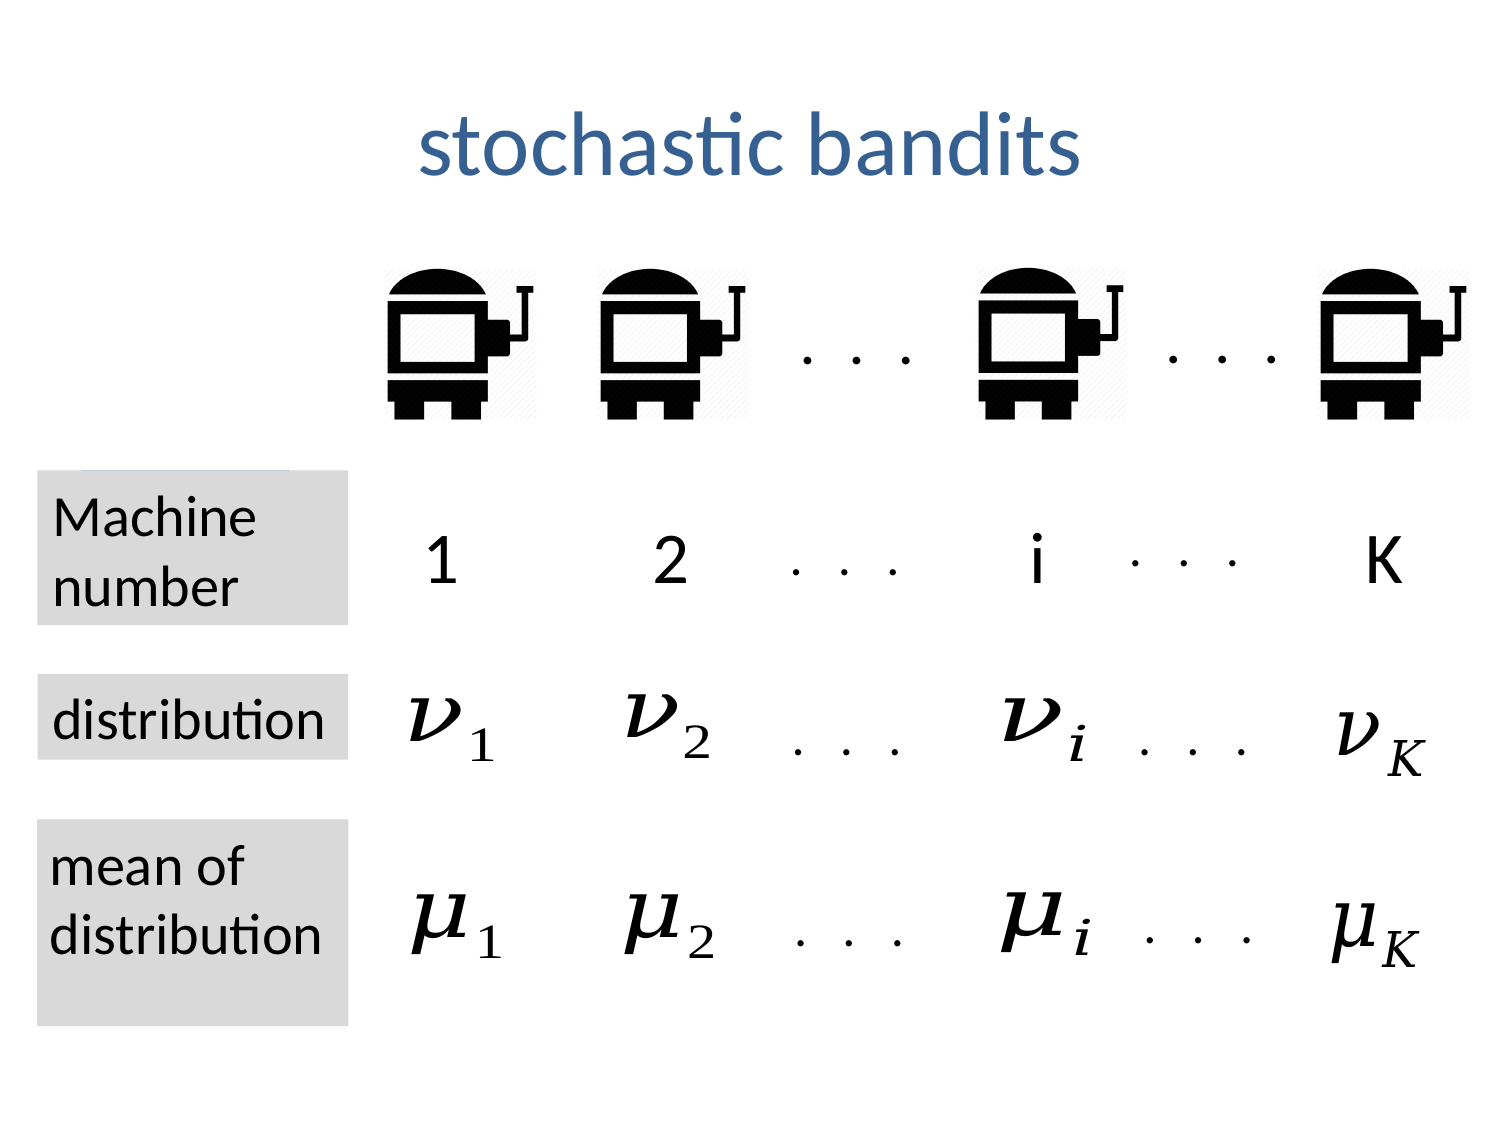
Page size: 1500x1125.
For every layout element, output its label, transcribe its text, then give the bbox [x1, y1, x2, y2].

text_box [35, 817, 350, 1028]
text_box 1 [407, 503, 467, 606]
text_box . . . [1151, 304, 1306, 382]
picture [974, 266, 1129, 421]
text_box . . . [1128, 883, 1317, 961]
text_box . . . [774, 515, 964, 594]
text_box [36, 672, 350, 762]
title stochastic bandits [75, 45, 1425, 233]
text_box distribution [37, 673, 349, 759]
text_box . . . [785, 304, 940, 382]
text_box Machine number [37, 470, 349, 626]
picture [596, 266, 751, 421]
text_box . . . [776, 696, 966, 774]
text_box i [1014, 503, 1074, 606]
text_box . . . [1123, 696, 1270, 774]
text_box K [1351, 503, 1411, 606]
text_box . . . [1114, 506, 1282, 584]
text_box 2 [637, 503, 697, 606]
picture [1316, 266, 1471, 421]
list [383, 266, 538, 421]
text_box . . . [779, 887, 968, 965]
